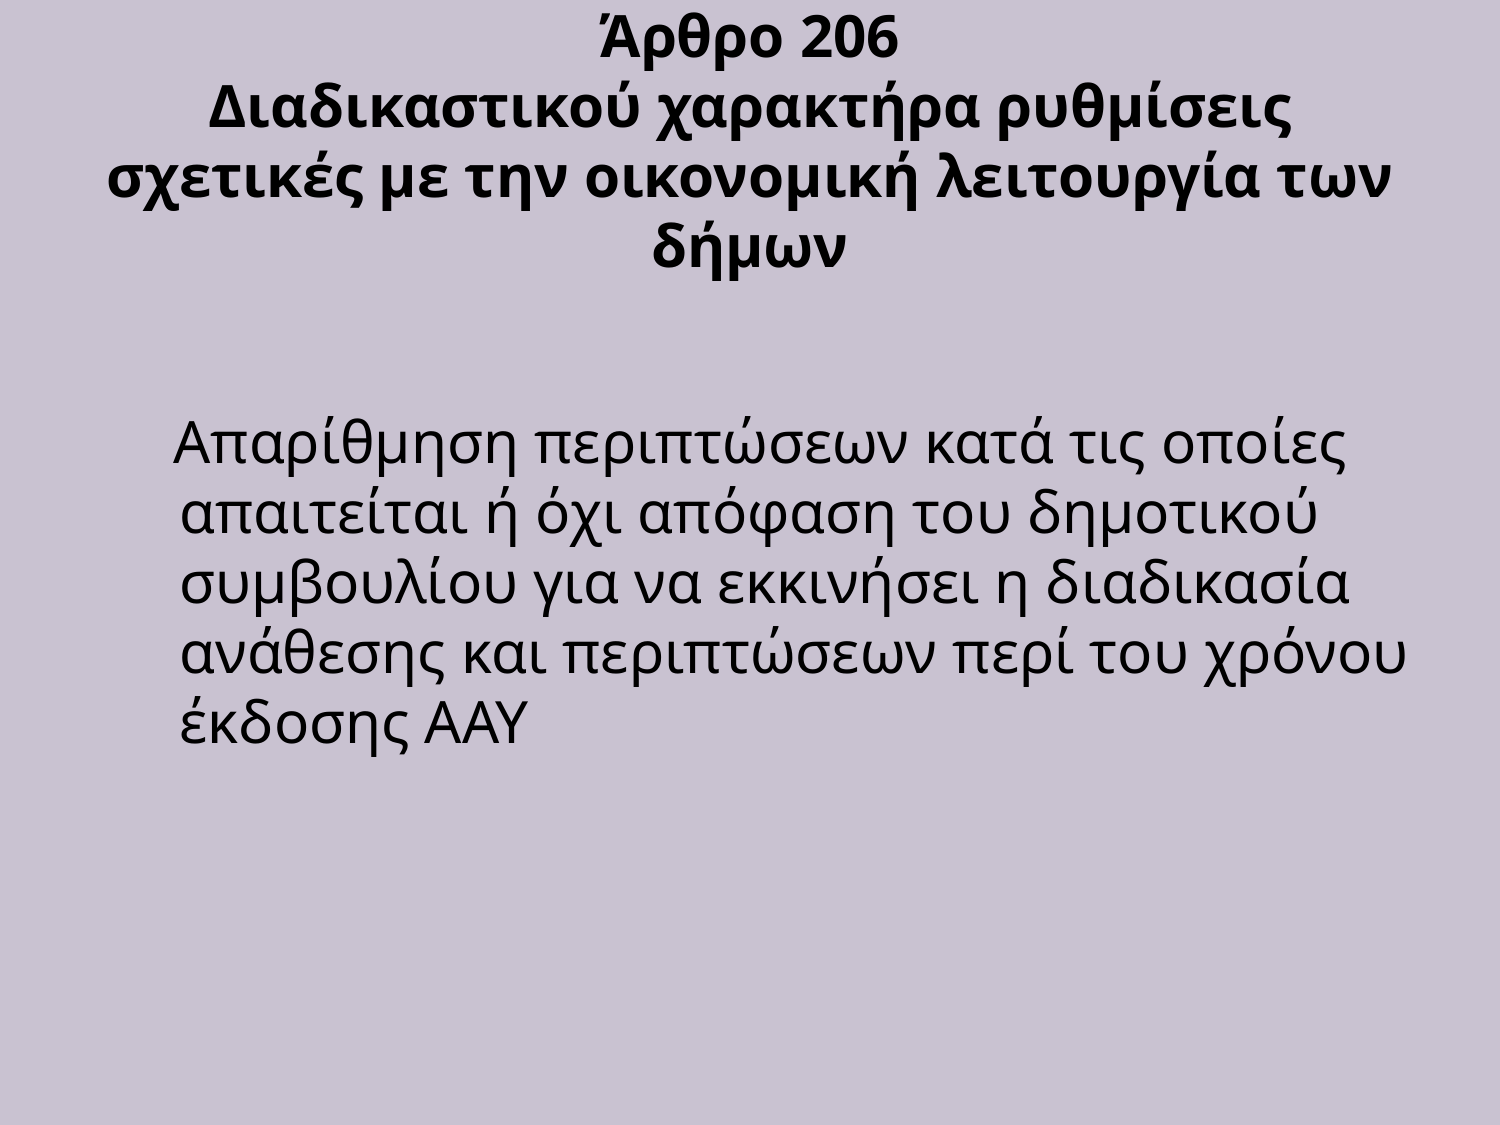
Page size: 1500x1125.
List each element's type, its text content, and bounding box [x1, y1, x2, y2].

list Απαρίθμηση περιπτώσεων κατά τις οποίες απαιτείται ή όχι απόφαση του δημοτικού συμβουλίου για να εκκινήσει η διαδικασία ανάθεσης και περιπτώσεων περί του χρόνου έκδοσης ΑΑΥ [75, 292, 1425, 868]
title Άρθρο 206 Διαδικαστικού χαρακτήρα ρυθμίσεις σχετικές με την οικονομική λειτουργία των δήμων [75, 45, 1425, 233]
